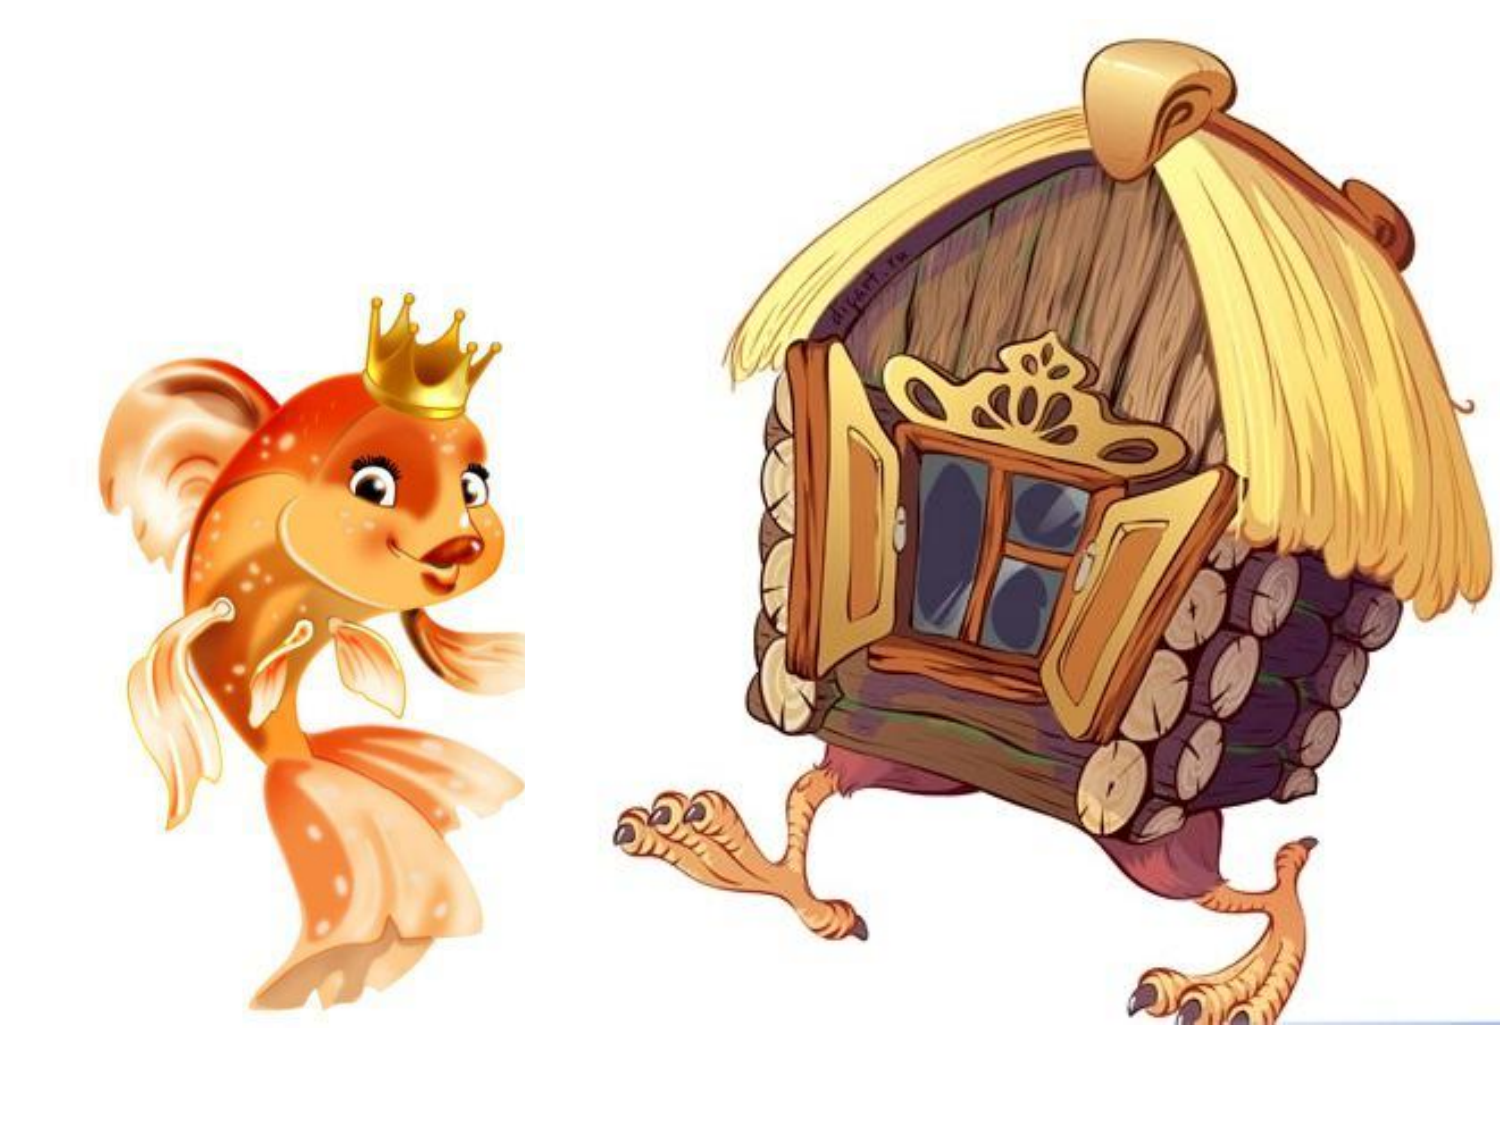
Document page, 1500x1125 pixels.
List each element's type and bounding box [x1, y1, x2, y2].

picture [41, 18, 1500, 1028]
